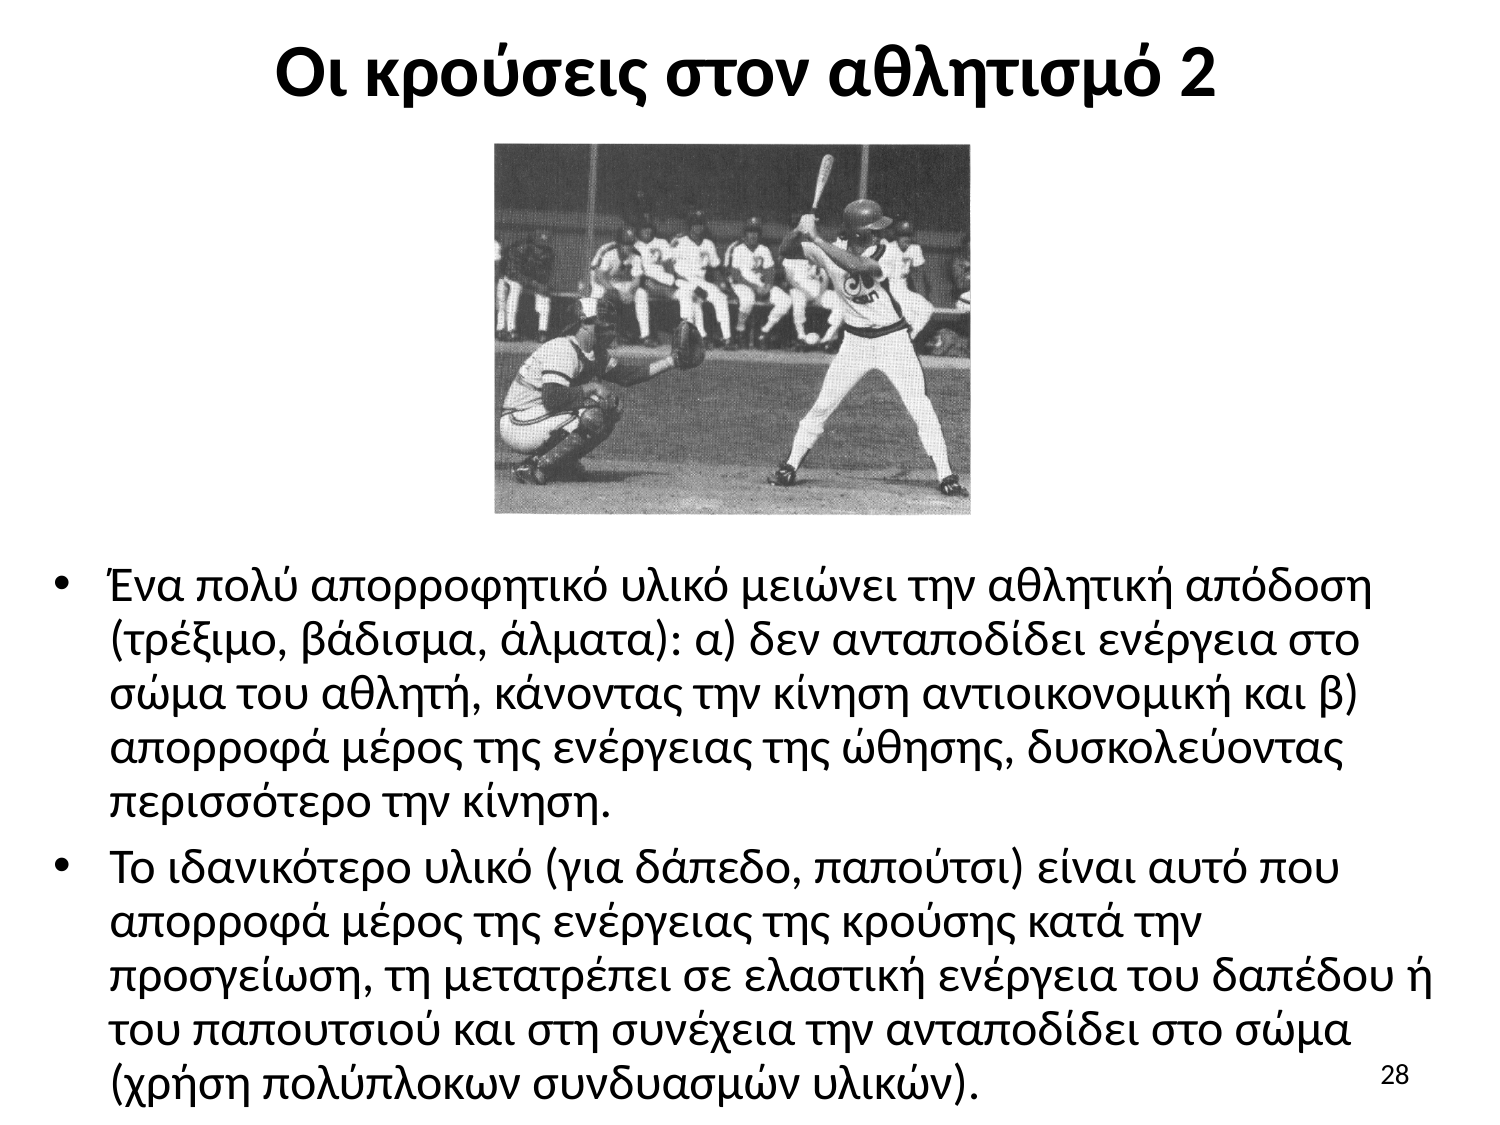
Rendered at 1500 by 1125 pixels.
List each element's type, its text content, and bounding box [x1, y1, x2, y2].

picture [489, 136, 975, 516]
title Οι κρούσεις στον αθλητισμό 2 [41, 30, 1453, 102]
list Ένα πολύ απορροφητικό υλικό μειώνει την αθλητική απόδοση (τρέξιμο, βάδισμα, άλματα): α) δεν ανταποδίδει ενέργεια στο σώμα του αθλητή, κάνοντας την κίνηση αντιοικονομική και β) απορροφά μέρος της ενέργειας της ώθησης, δυσκολεύοντας περισσότερο την κίνηση. Το ιδανικότερο υλικό (για δάπεδο, παπούτσι) είναι αυτό που απορροφά μέρος της ενέργειας της κρούσης κατά την προσγείωση, τη μετατρέπει σε ελαστική ενέργεια του δαπέδου ή του παπουτσιού και στη συνέχεια την ανταποδίδει στο σώμα (χρήση πολύπλοκων συνδυασμών υλικών). [38, 550, 1471, 1047]
slide_number 28 [1074, 1042, 1425, 1103]
